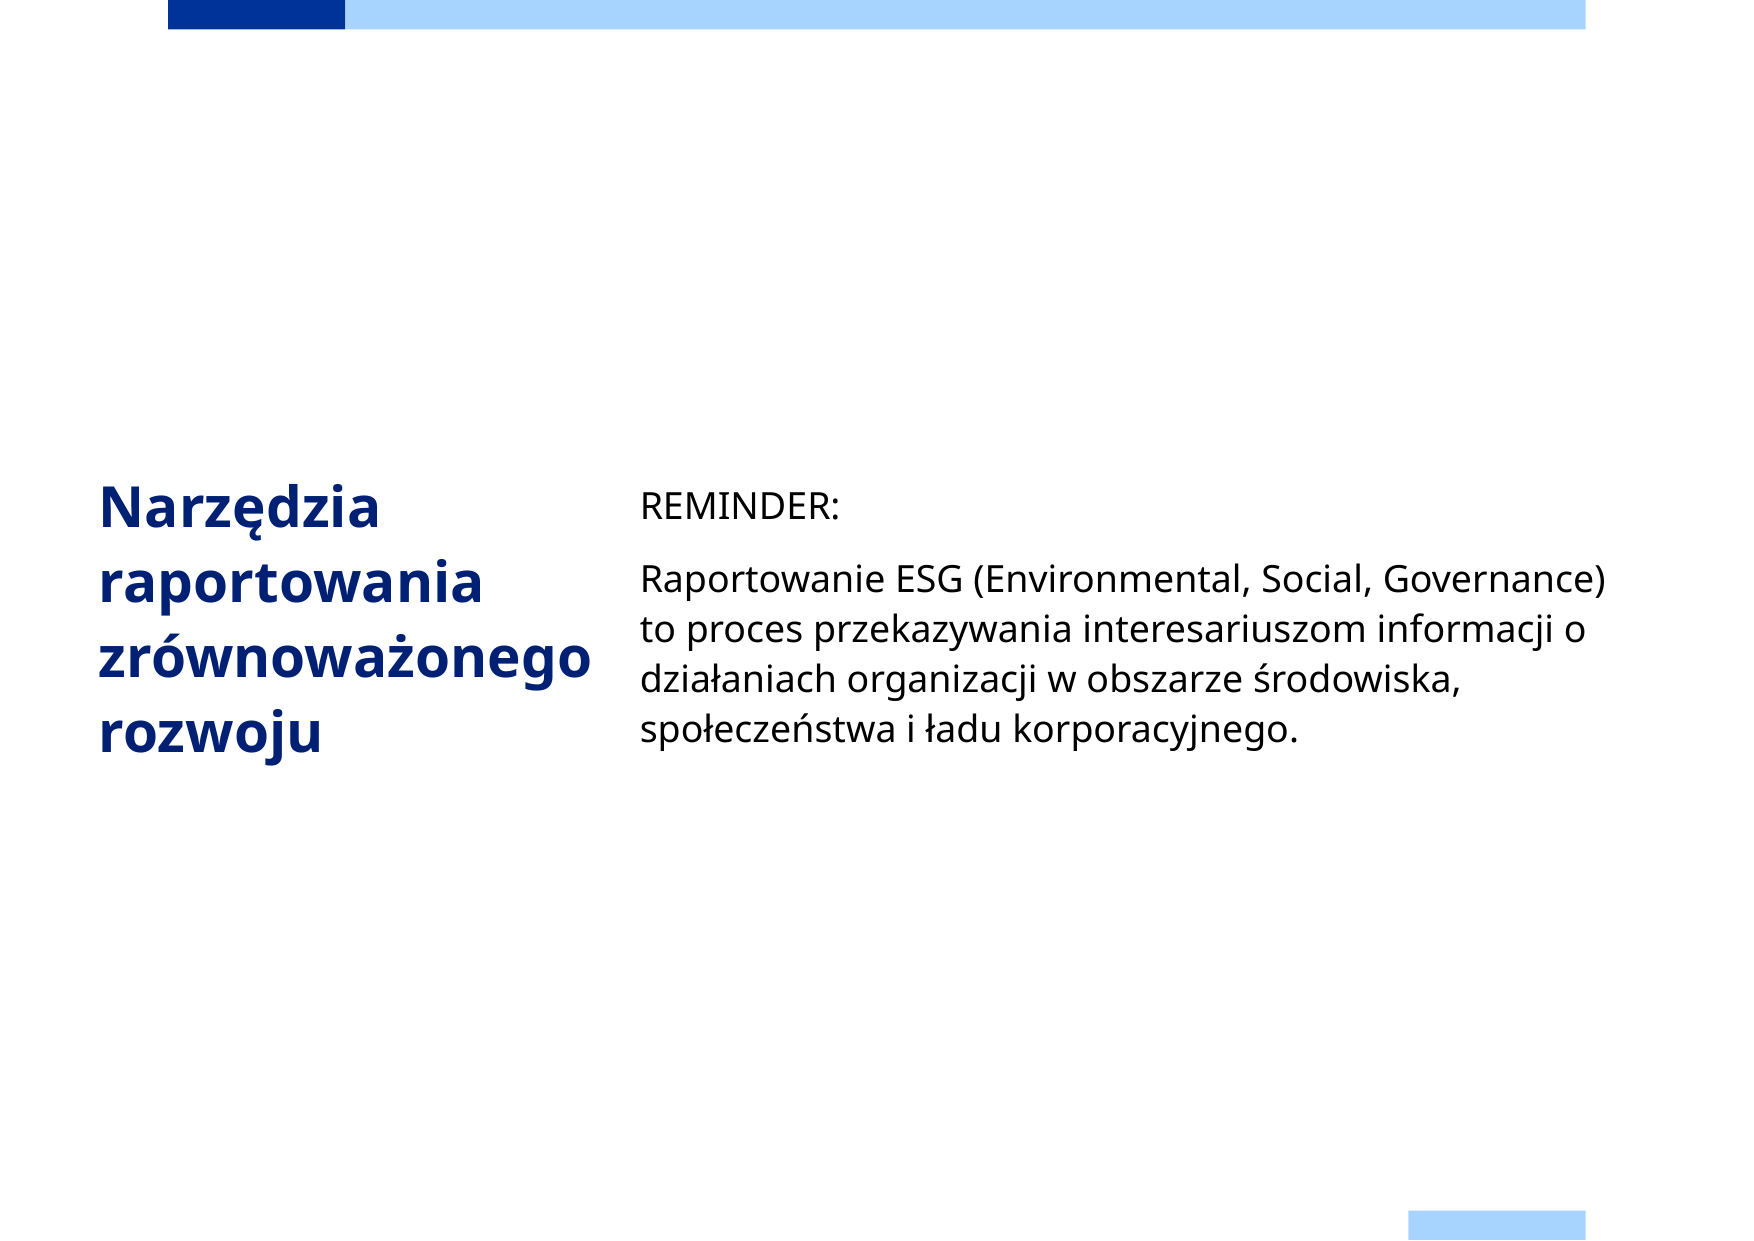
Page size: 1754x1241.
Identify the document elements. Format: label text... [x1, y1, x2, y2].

title Narzędzia raportowania zrównoważonego rozwoju [98, 292, 618, 935]
list REMINDER: Raportowanie ESG (Environmental, Social, Governance) to proces przekazywania interesariuszom informacji o działaniach organizacji w obszarze środowiska, społeczeństwa i ładu korporacyjnego. [639, 211, 1634, 1016]
